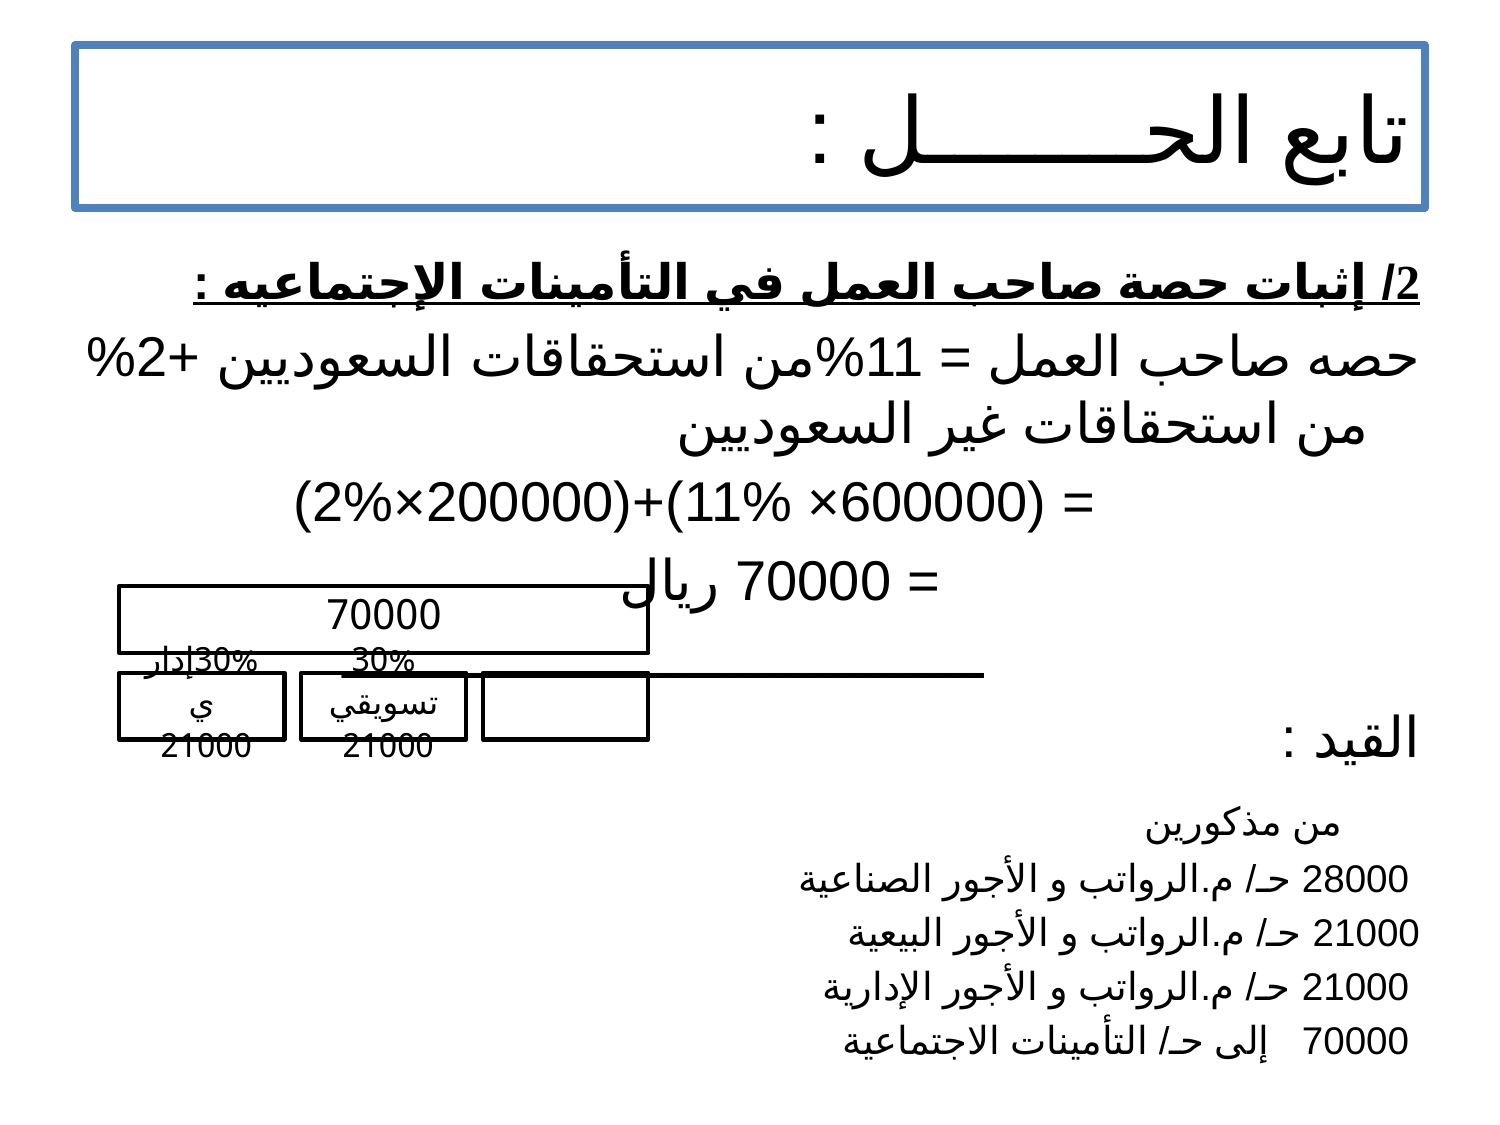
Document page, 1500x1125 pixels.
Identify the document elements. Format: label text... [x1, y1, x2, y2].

list 2/ إثبات حصة صاحب العمل في التأمينات الإجتماعيه : حصه صاحب العمل = 11%من استحقاقات السعوديين +2% من استحقاقات غير السعوديين = (600000× 11%)+(200000×2%) = 70000 ريال ـــــــــــــــــــــــــــــــــــــــ القيد : من مذكورين 28000 حـ/ م.الرواتب و الأجور الصناعية 21000 حـ/ م.الرواتب و الأجور البيعية 21000 حـ/ م.الرواتب و الأجور الإدارية 70000 إلى حـ/ التأمينات الاجتماعية [29, 243, 1436, 1071]
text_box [52, 585, 715, 1000]
title تابع الحــــــــل : [75, 45, 1425, 209]
